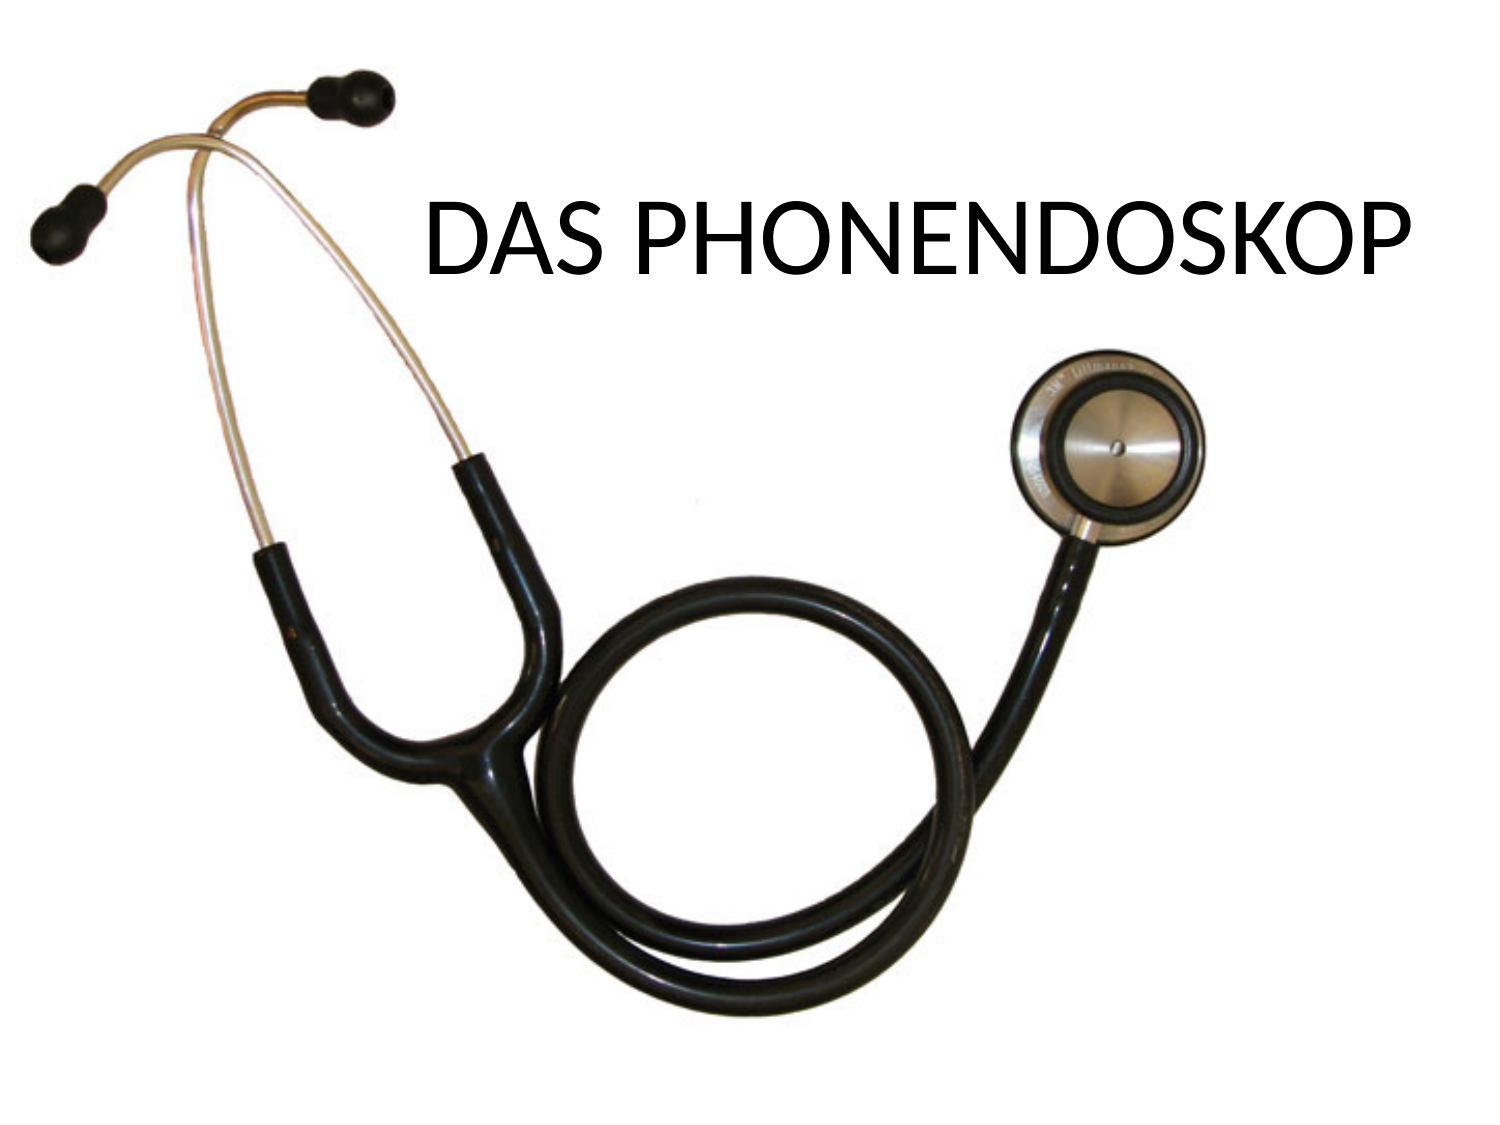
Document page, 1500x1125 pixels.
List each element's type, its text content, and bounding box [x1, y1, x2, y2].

text_box DAS PHONENDOSKOP [1245, 154, 1489, 305]
picture [0, 0, 1243, 1075]
